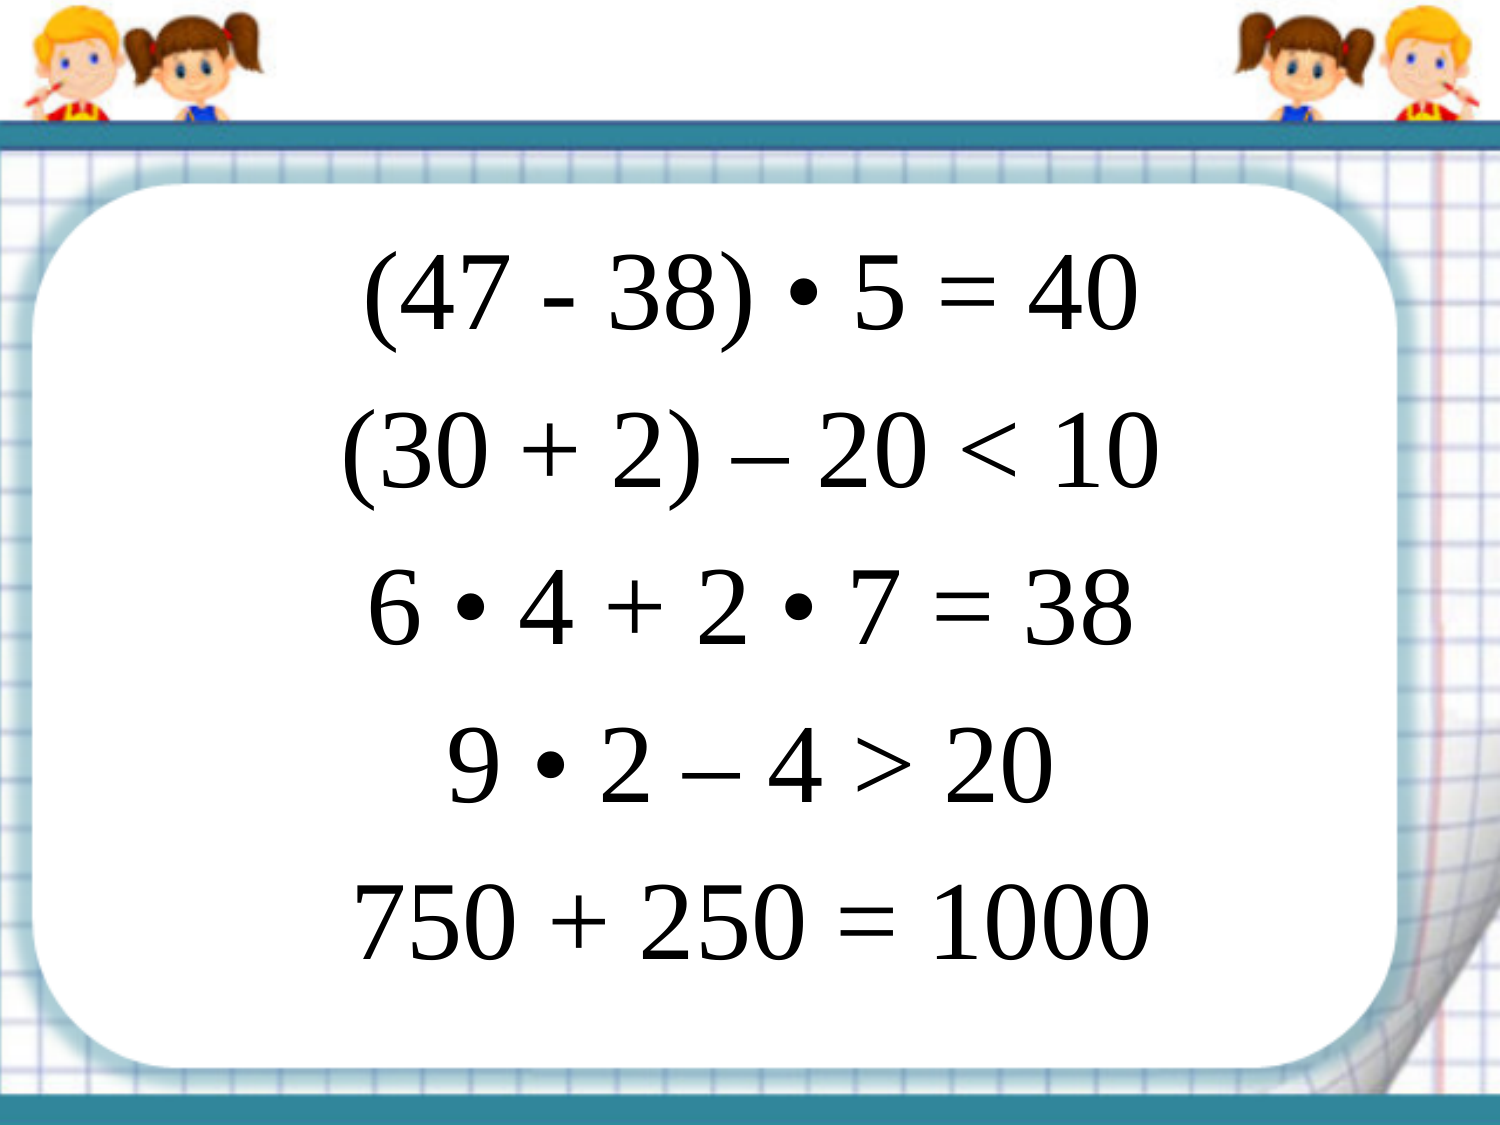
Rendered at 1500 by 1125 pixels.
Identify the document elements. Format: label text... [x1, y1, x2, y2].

list (47 - 38) • 5 = 40 (30 + 2) – 20 < 10 6 • 4 + 2 • 7 = 38 9 • 2 – 4 > 20 750 + 250 = 1000 [76, 209, 1427, 953]
picture [0, 0, 1500, 1125]
